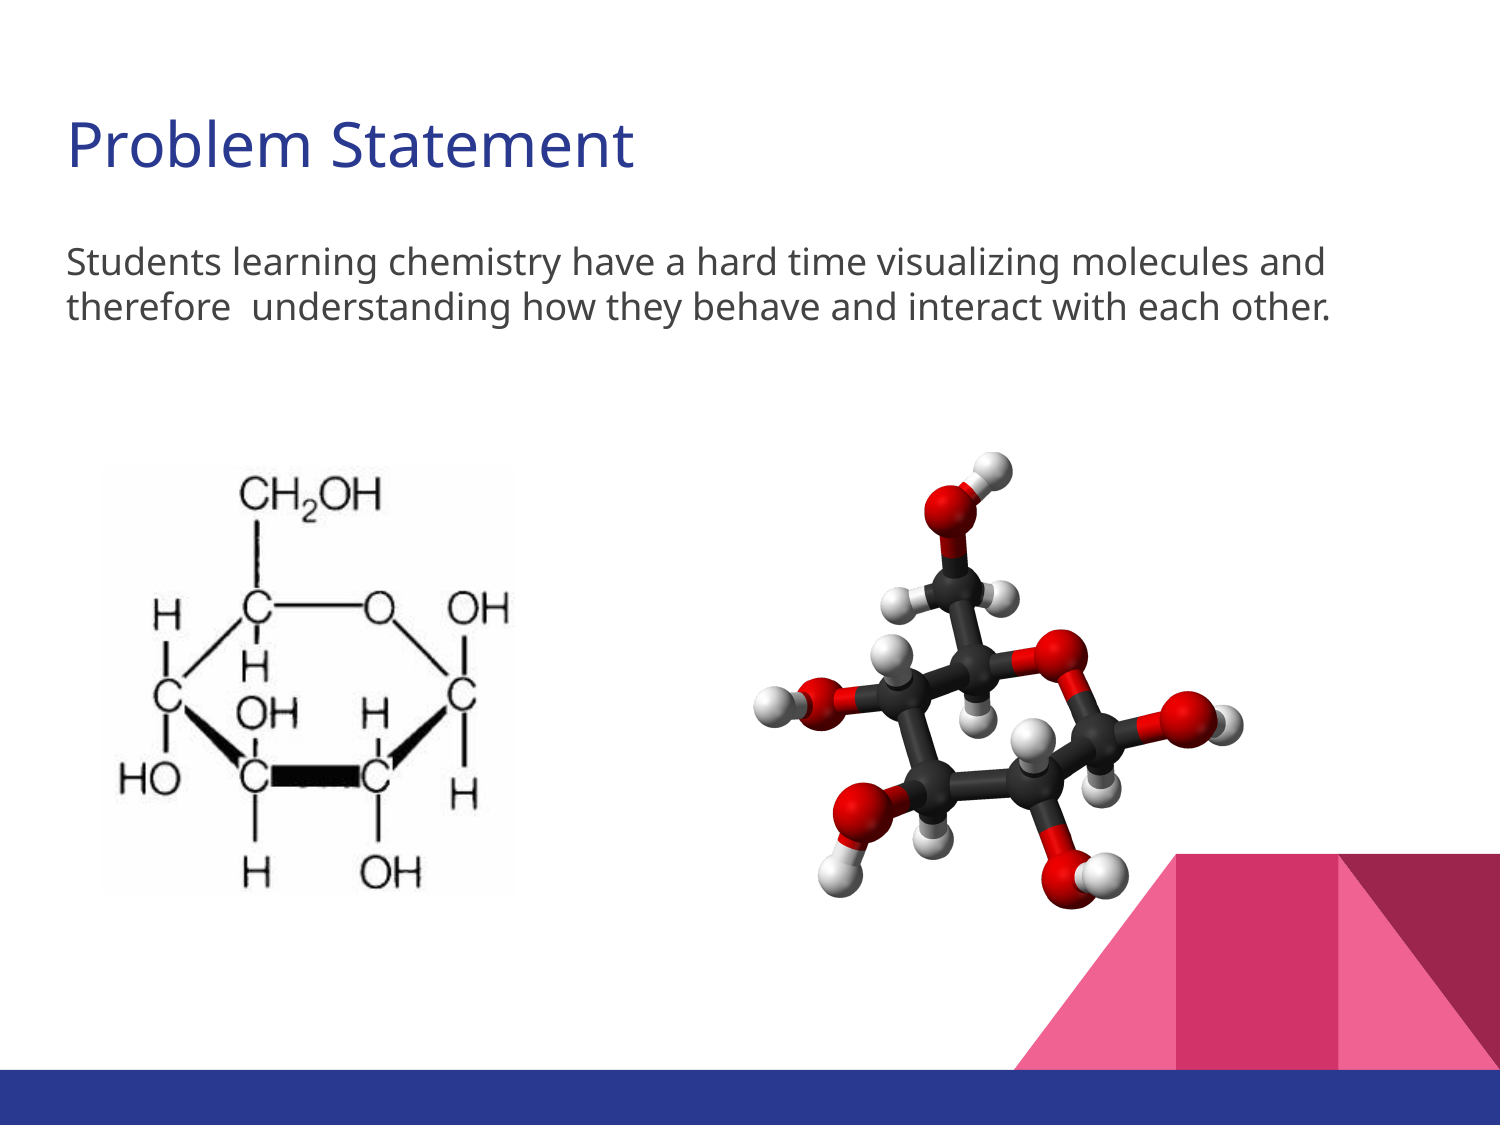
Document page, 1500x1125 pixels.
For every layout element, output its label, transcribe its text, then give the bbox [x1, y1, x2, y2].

picture [101, 466, 515, 895]
text_box Students learning chemistry have a hard time visualizing molecules and therefore understanding how they behave and interact with each other. [51, 222, 1449, 417]
picture [729, 427, 1269, 935]
title Problem Statement [51, 89, 1449, 222]
